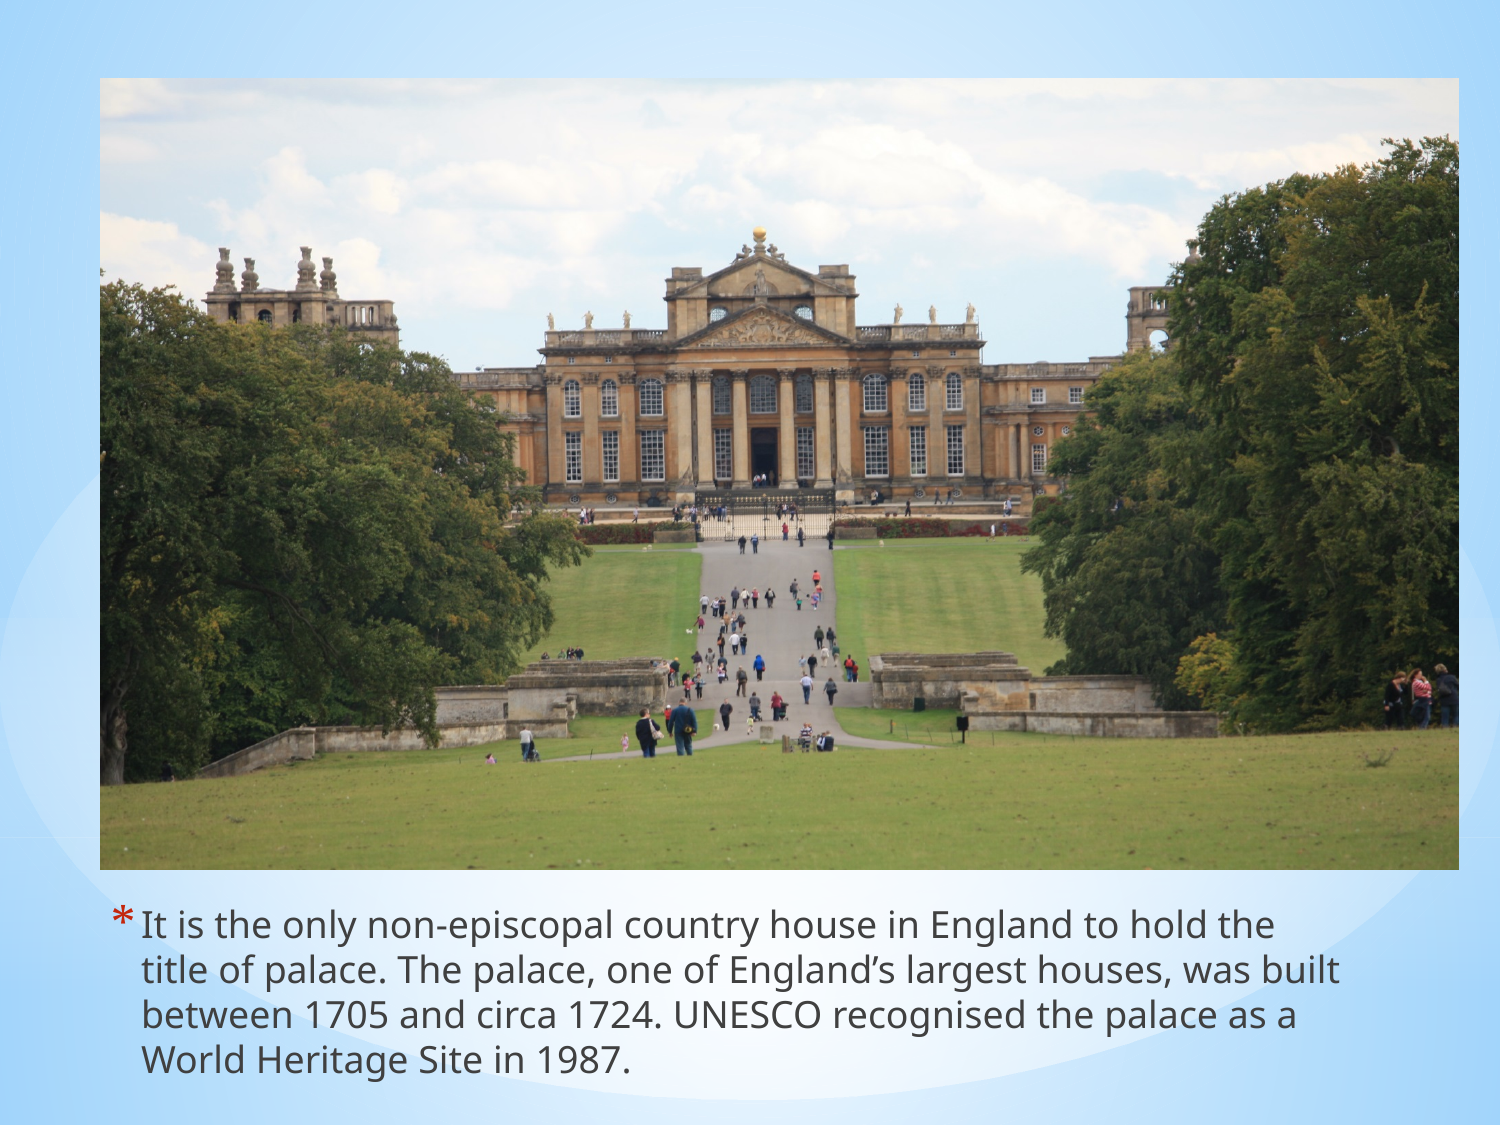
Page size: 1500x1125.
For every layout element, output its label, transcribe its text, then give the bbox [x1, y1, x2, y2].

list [100, 77, 1459, 870]
list It is the only non-episcopal country house in England to hold the title of palace. The palace, one of England’s largest houses, was built between 1705 and circa 1724. UNESCO recognised the palace as a World Heritage Site in 1987. [88, 893, 1365, 1094]
